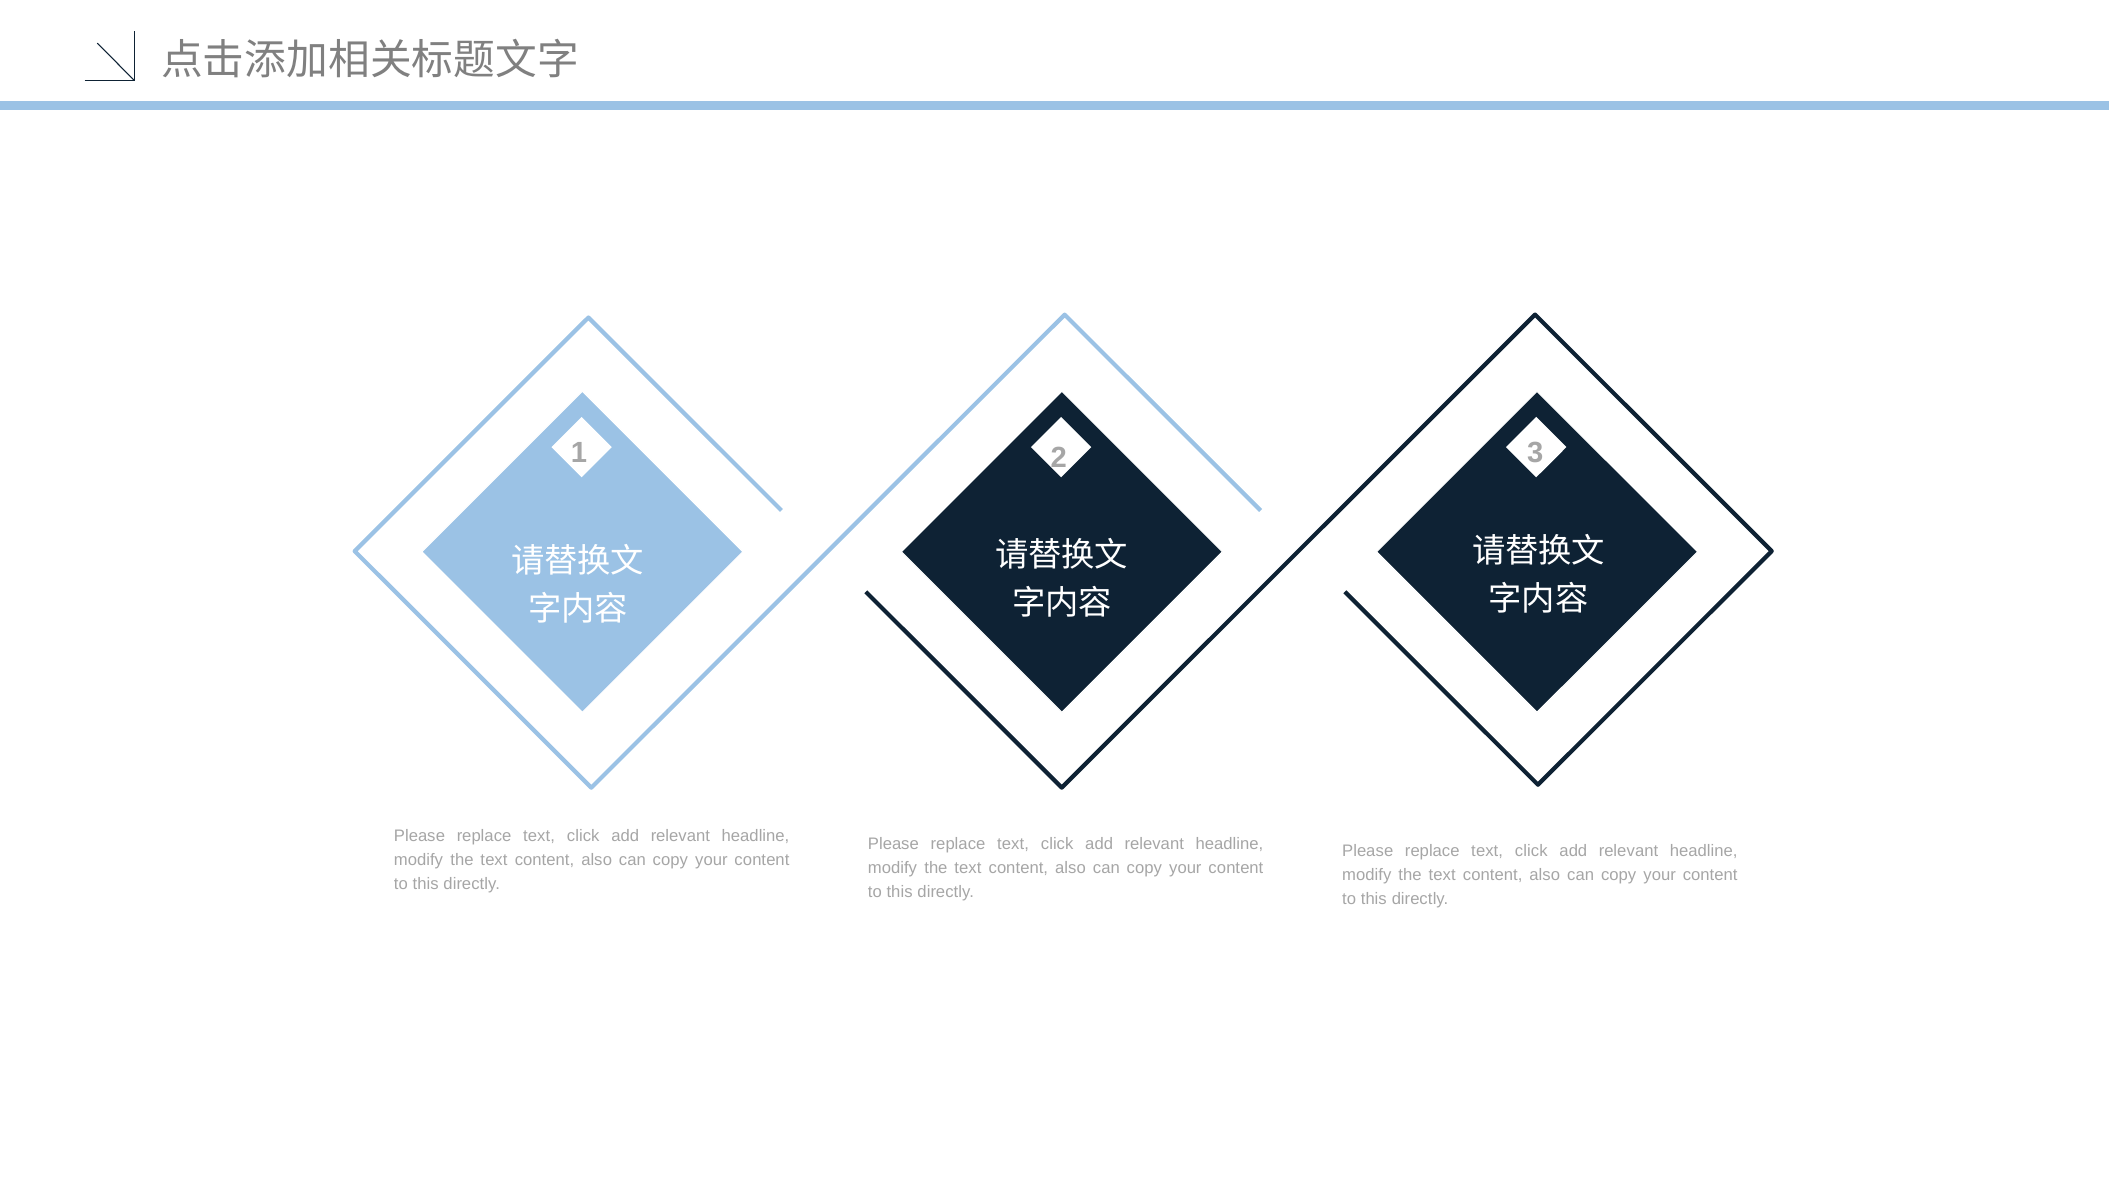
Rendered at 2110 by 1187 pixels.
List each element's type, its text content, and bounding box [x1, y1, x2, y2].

text_box Please replace text, click add relevant headline, modify the text content, also can copy your content to this directly. [393, 821, 790, 893]
text_box Please replace text, click add relevant headline, modify the text content, also can copy your content to this directly. [1342, 835, 1739, 908]
text_box 点击添加相关标题文字 [145, 22, 630, 94]
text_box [354, 314, 1772, 788]
text_box Please replace text, click add relevant headline, modify the text content, also can copy your content to this directly. [867, 828, 1265, 901]
